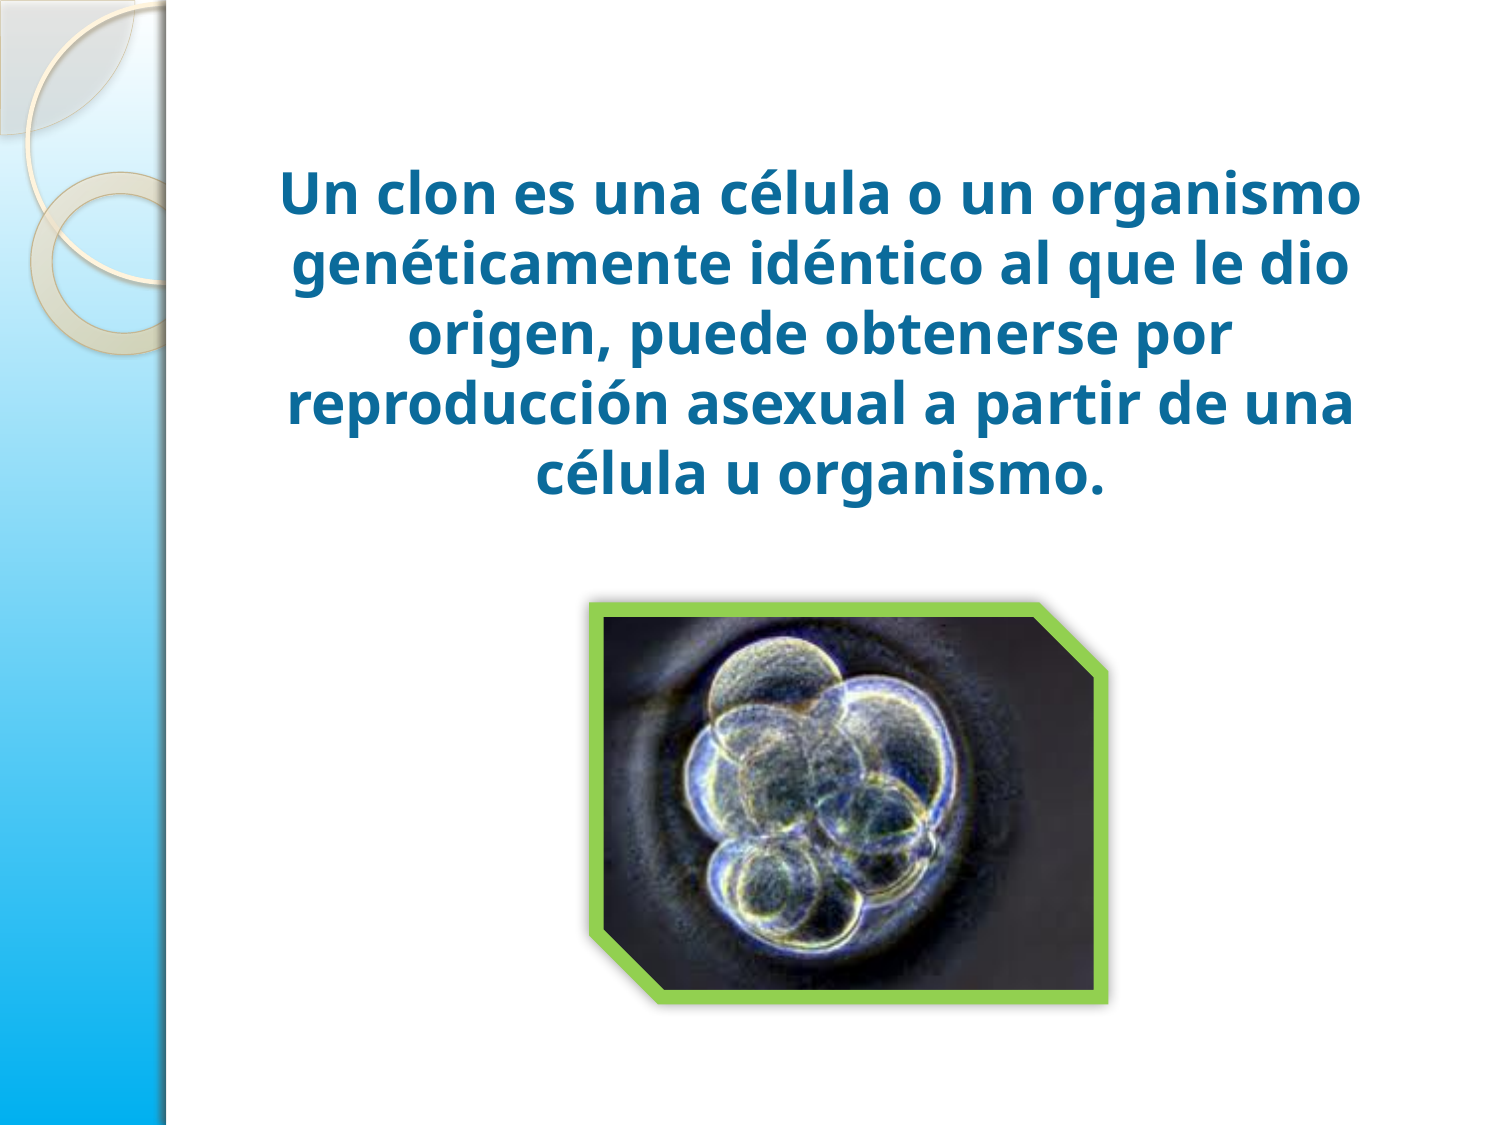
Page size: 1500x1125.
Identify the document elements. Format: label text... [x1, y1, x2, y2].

text_box Un clon es una célula o un organismo genéticamente idéntico al que le dio origen, puede obtenerse por reproducción asexual a partir de una célula u organismo. [242, 149, 1400, 514]
picture [596, 609, 1102, 998]
